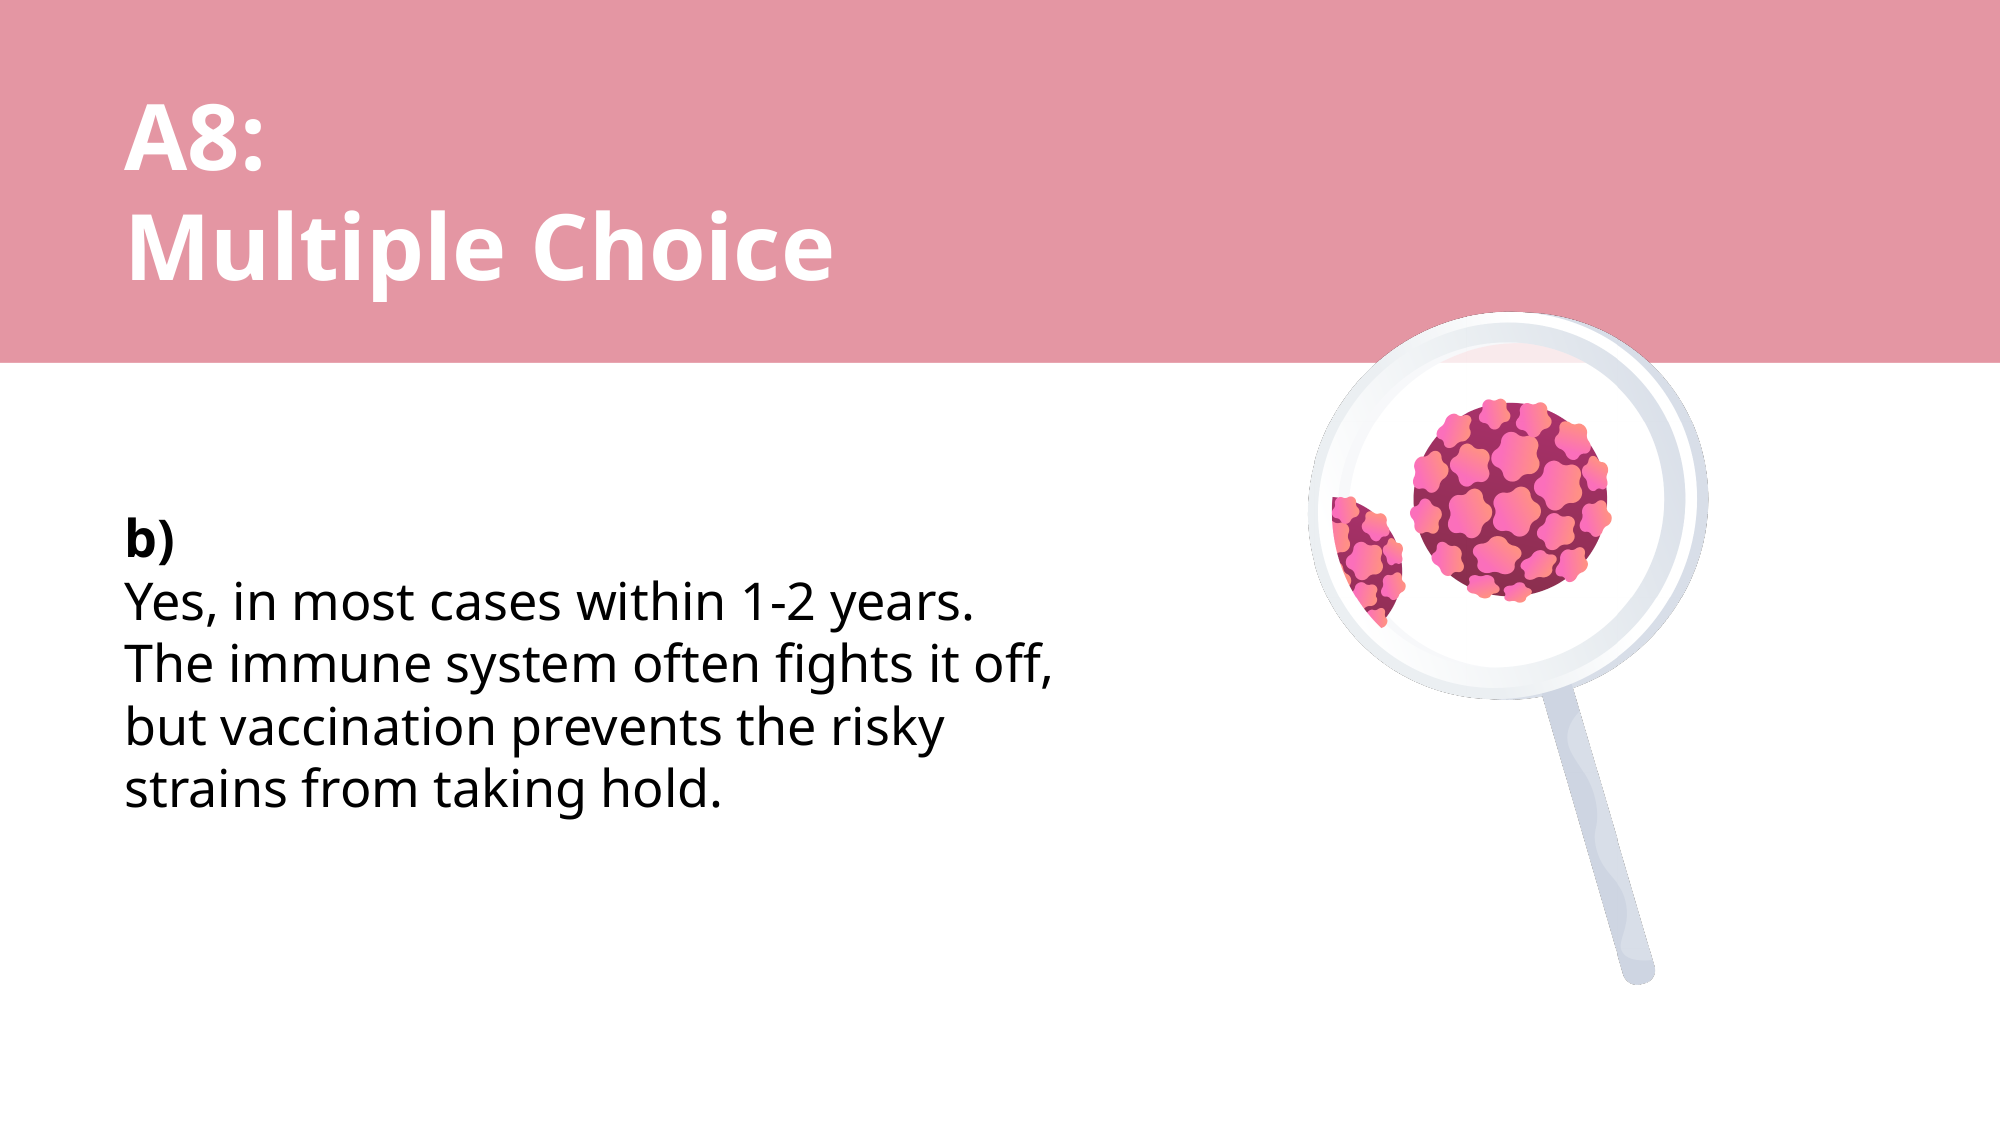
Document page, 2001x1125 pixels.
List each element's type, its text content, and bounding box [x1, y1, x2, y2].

text_box b) Yes, in most cases within 1-2 years. The immune system often fights it off, but vaccination prevents the risky strains from taking hold. [109, 498, 1075, 826]
picture [0, 0, 2000, 1122]
